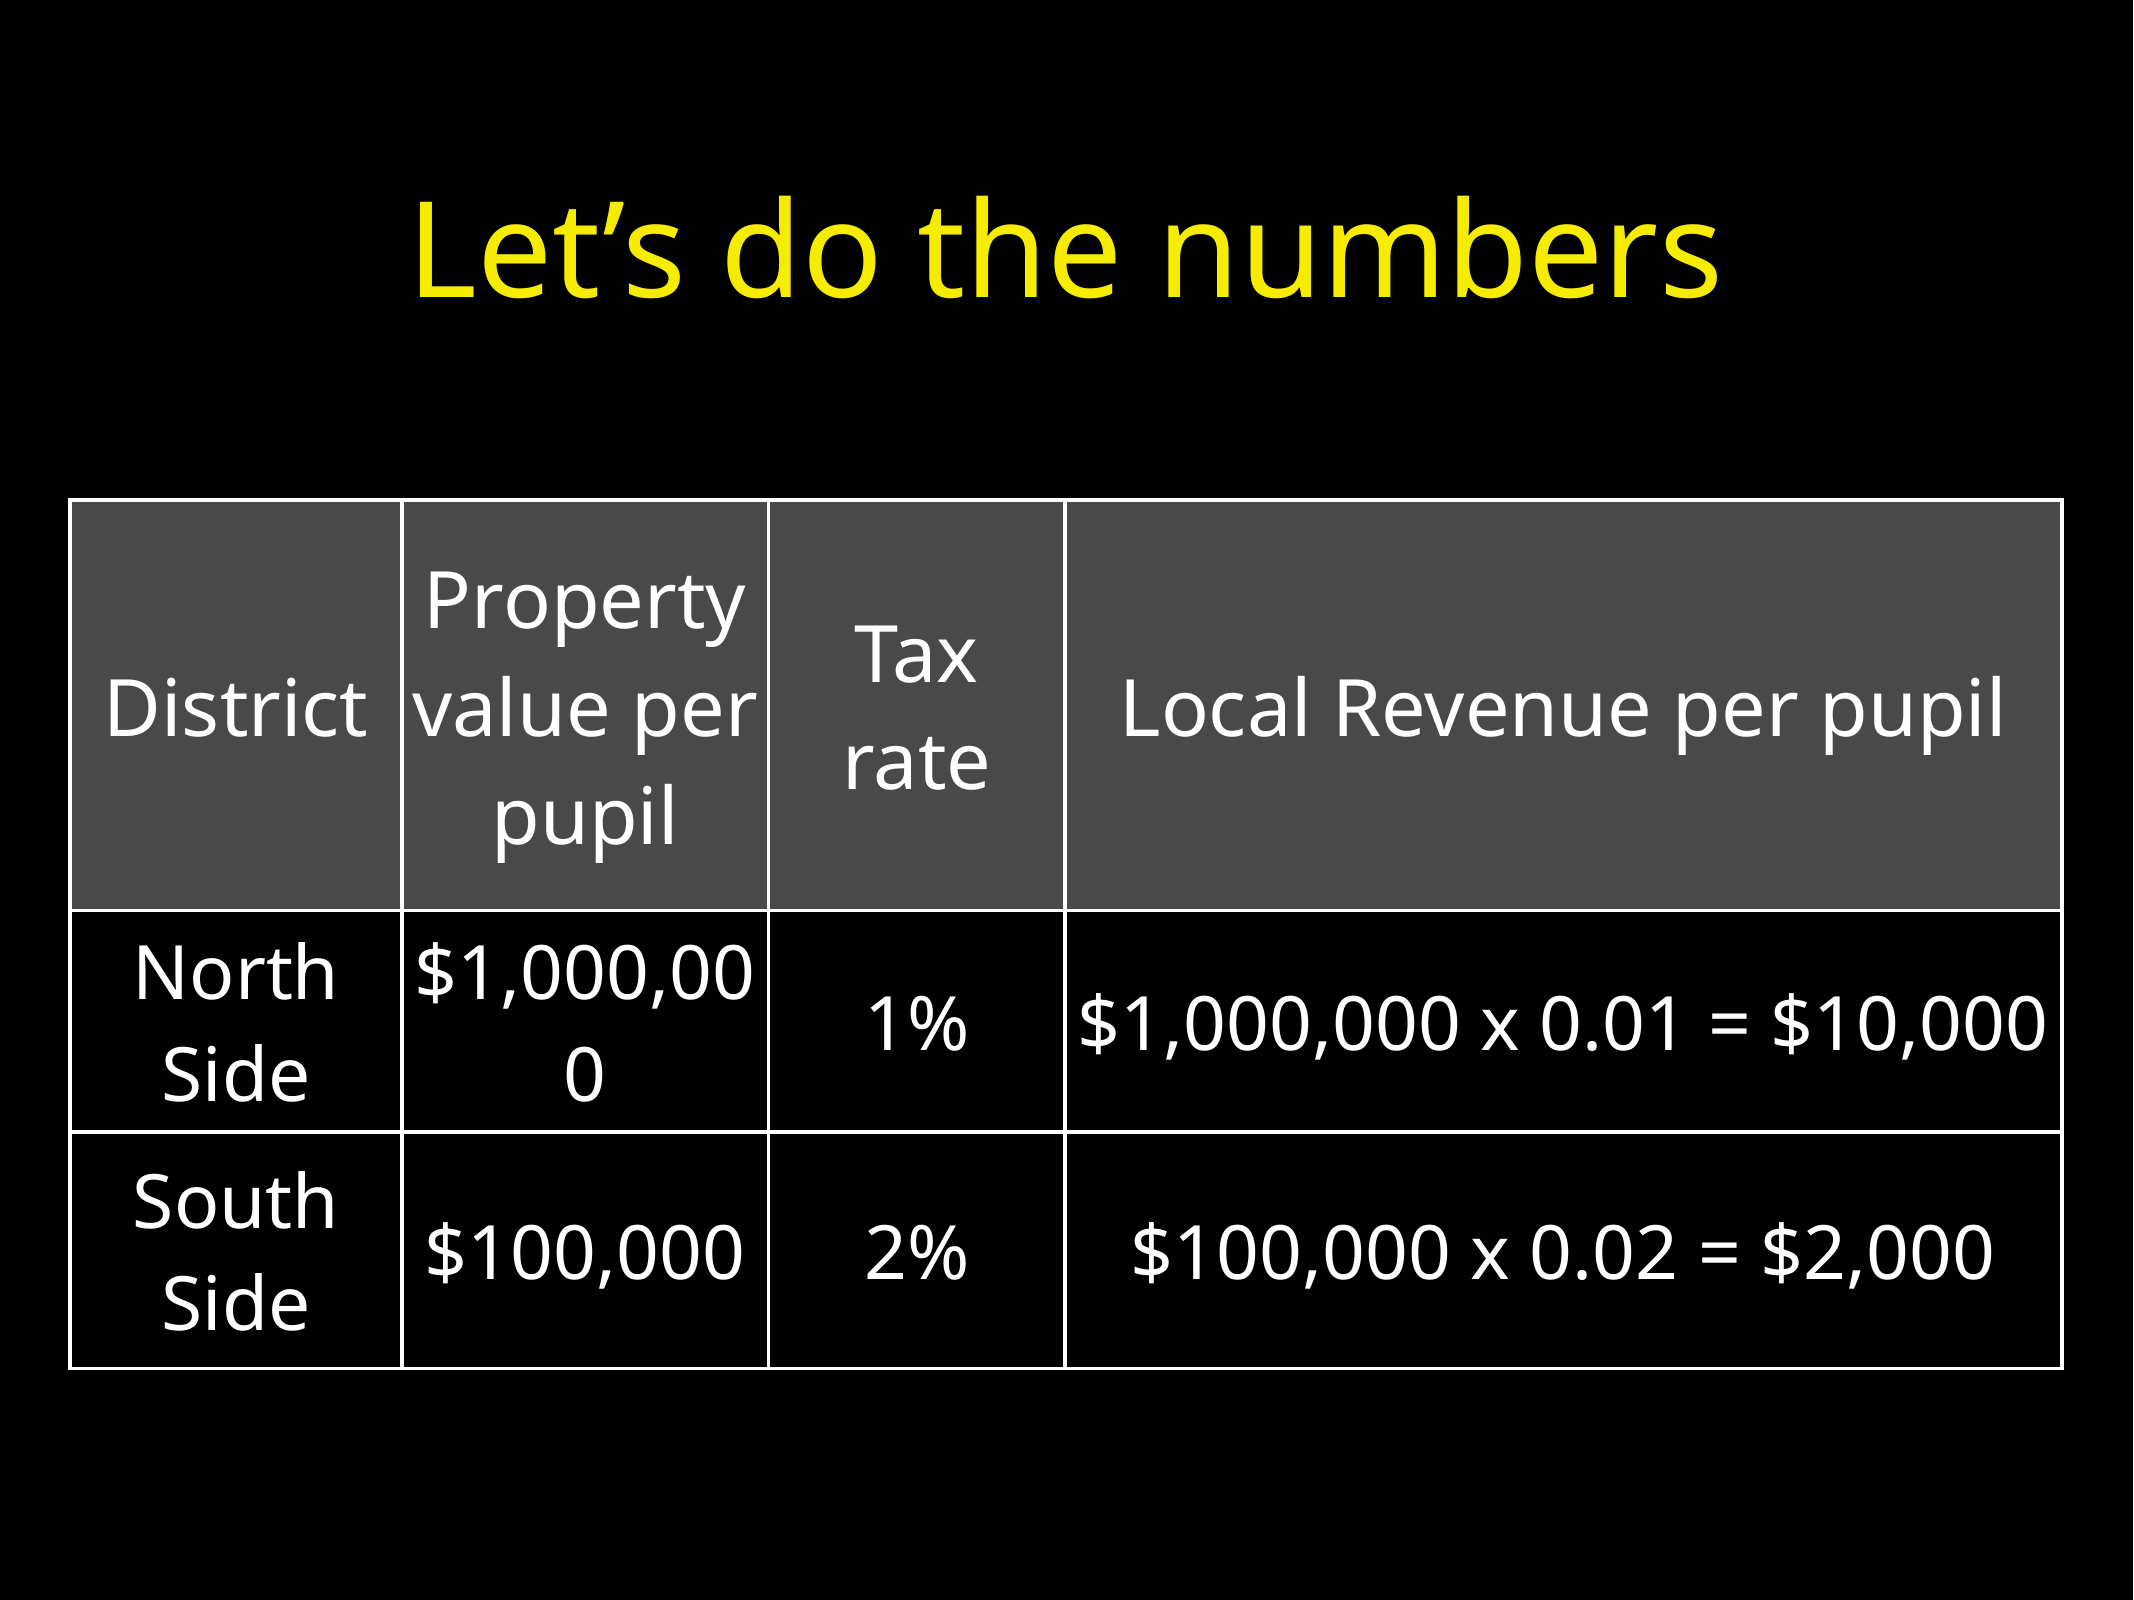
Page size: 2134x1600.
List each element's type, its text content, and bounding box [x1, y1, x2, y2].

table_cell $1,000,000 x 0.01 = $10,000 [1067, 912, 2060, 1130]
table_cell $1,000,000 [404, 912, 767, 1130]
table_cell 1% [770, 912, 1063, 1130]
table_header Local Revenue per pupil [1067, 502, 2060, 909]
table_header Property value per pupil [404, 502, 767, 909]
table_header Tax rate [770, 502, 1063, 909]
table_cell $100,000 x 0.02 = $2,000 [1067, 1134, 2060, 1367]
text_box Let’s do the numbers [222, 27, 1909, 461]
table_cell $100,000 [404, 1134, 767, 1367]
table_cell 2% [770, 1134, 1063, 1367]
table_cell South Side [72, 1134, 400, 1367]
table_header District [72, 502, 400, 909]
table_cell North Side [72, 912, 400, 1130]
